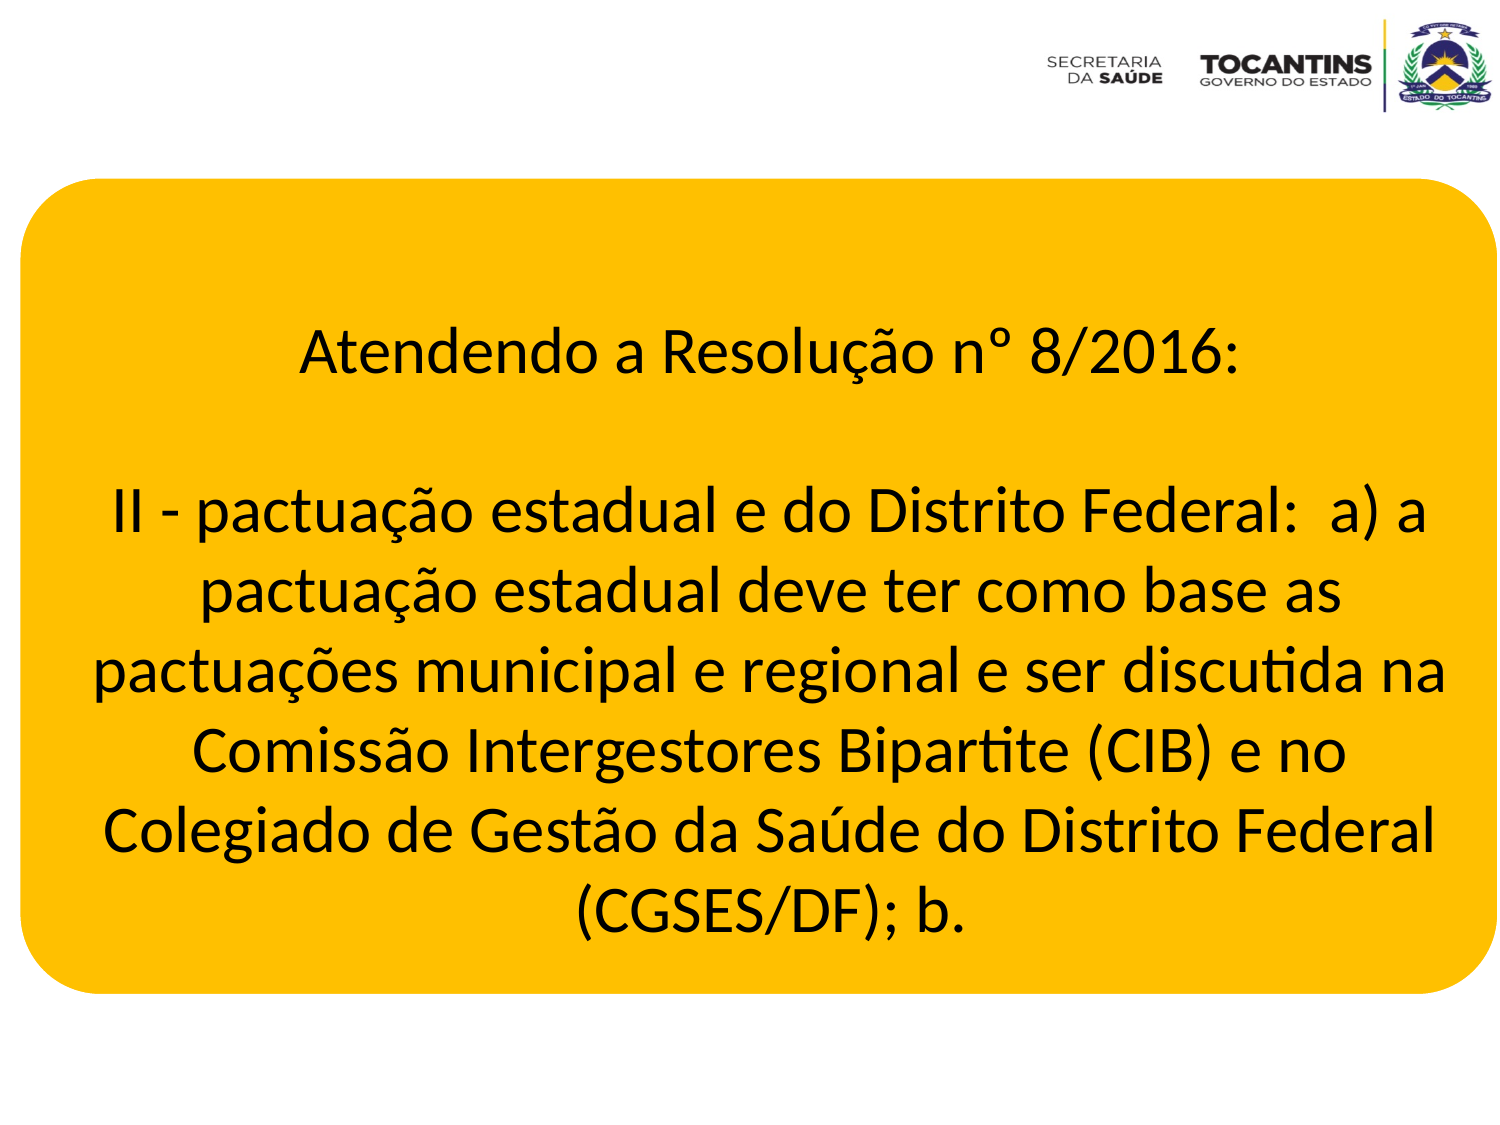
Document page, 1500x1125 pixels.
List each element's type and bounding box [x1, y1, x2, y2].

text_box [17, 160, 1500, 1047]
picture [1044, 2, 1500, 125]
